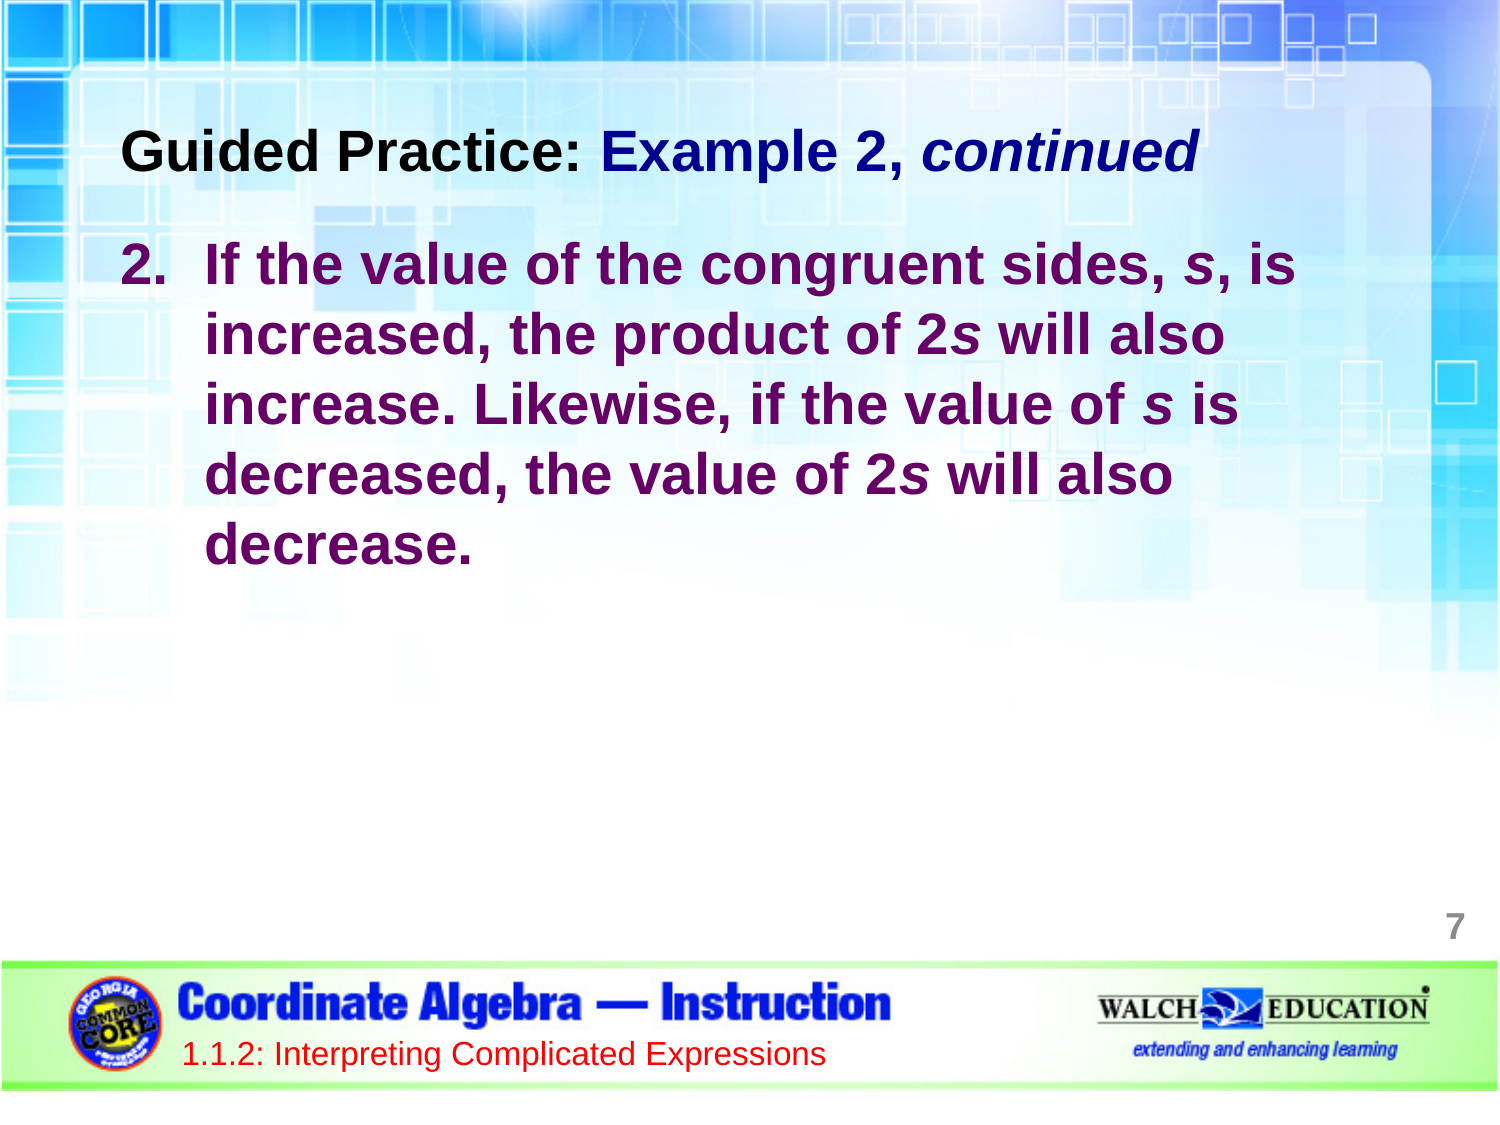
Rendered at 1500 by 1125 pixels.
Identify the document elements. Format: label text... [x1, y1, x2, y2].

picture [1, 0, 1500, 1091]
subtitle Guided Practice: Example 2, continued If the value of the congruent sides, s, is increased, the product of 2s will also increase. Likewise, if the value of s is decreased, the value of 2s will also decrease. [105, 105, 1415, 925]
slide_number 7 [1361, 901, 1481, 949]
list 1.1.2: Interpreting Complicated Expressions [166, 1024, 1074, 1069]
